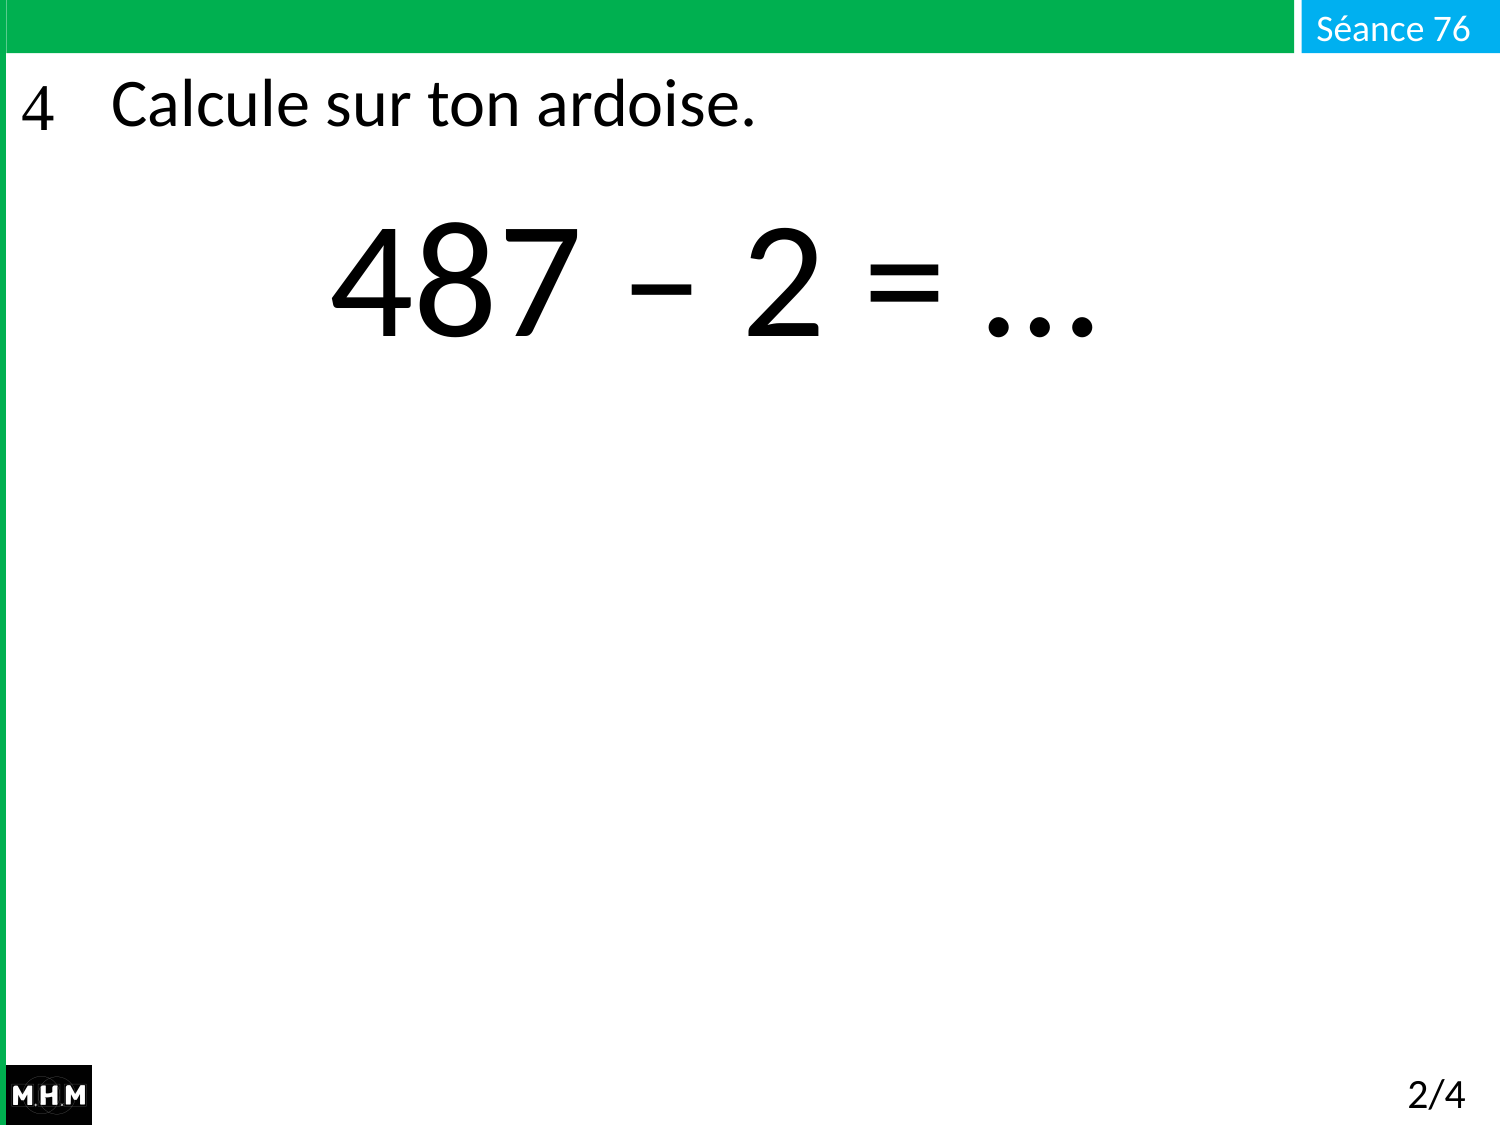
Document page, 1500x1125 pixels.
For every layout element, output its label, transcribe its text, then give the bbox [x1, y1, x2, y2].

text_box 487 – 2 = … [314, 162, 1185, 378]
title Calcule sur ton ardoise. [96, 60, 1391, 150]
list 2/4 [1373, 1064, 1500, 1125]
picture [6, 1065, 92, 1125]
